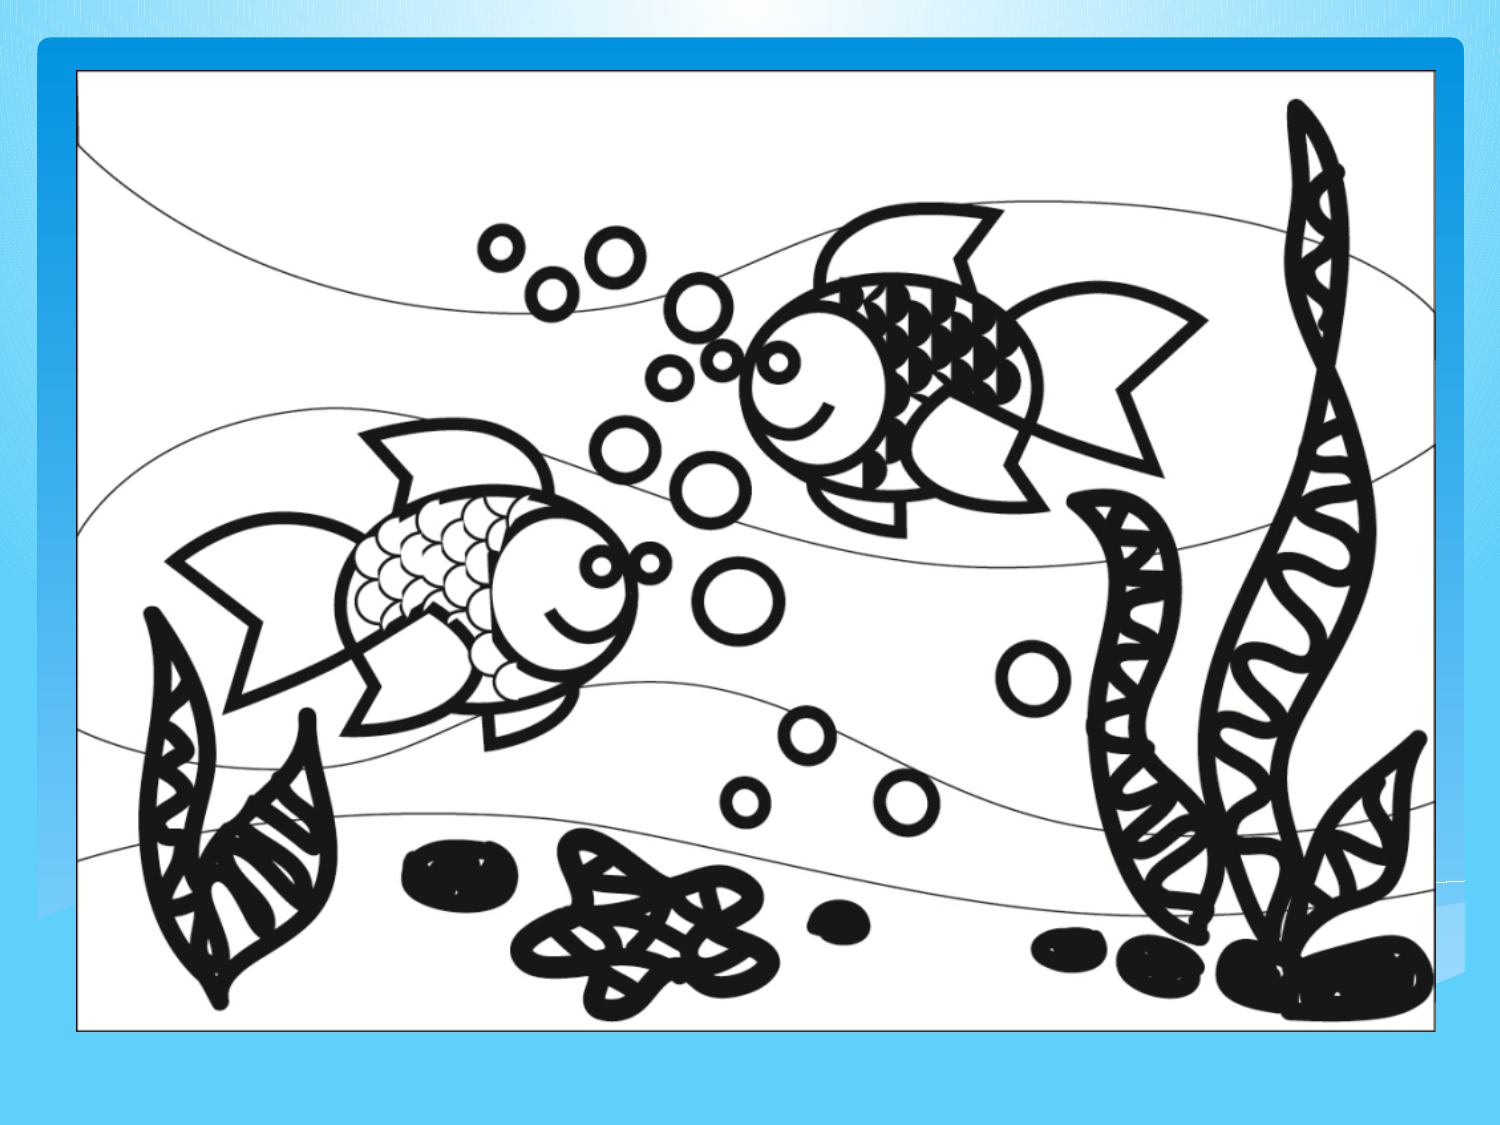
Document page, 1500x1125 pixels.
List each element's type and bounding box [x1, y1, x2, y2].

picture [76, 71, 1437, 1032]
